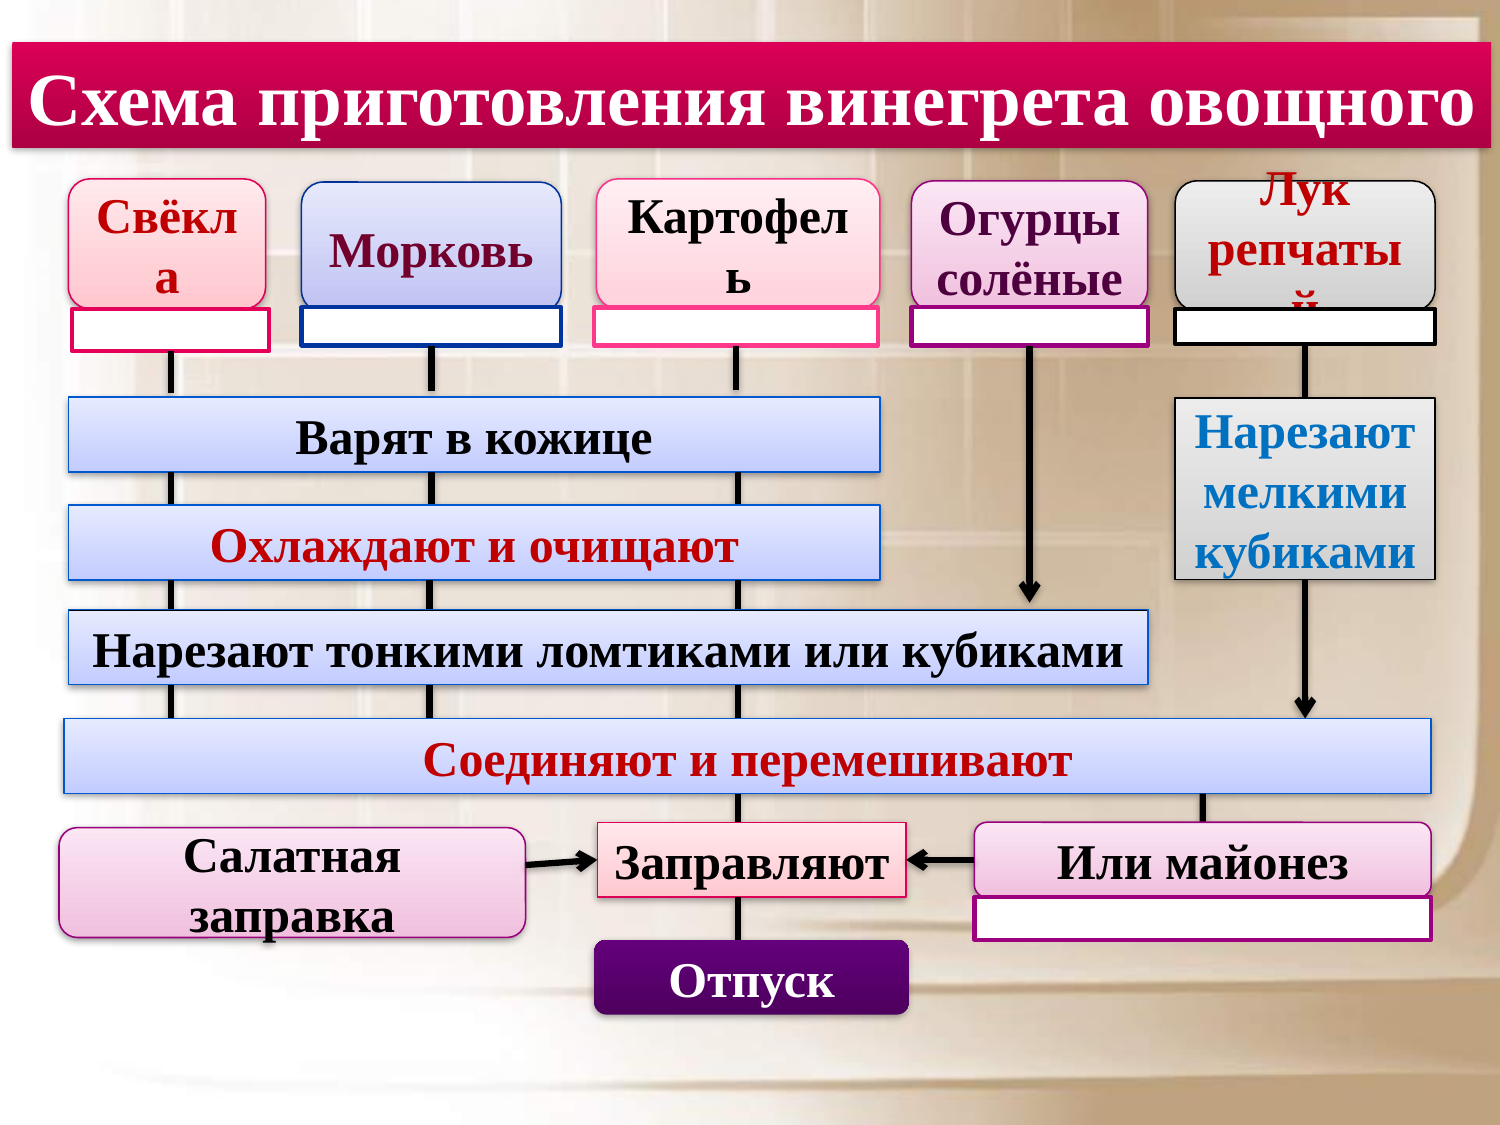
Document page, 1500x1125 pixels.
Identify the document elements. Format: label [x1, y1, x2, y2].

picture [0, 0, 1500, 1125]
text_box [525, 859, 598, 866]
